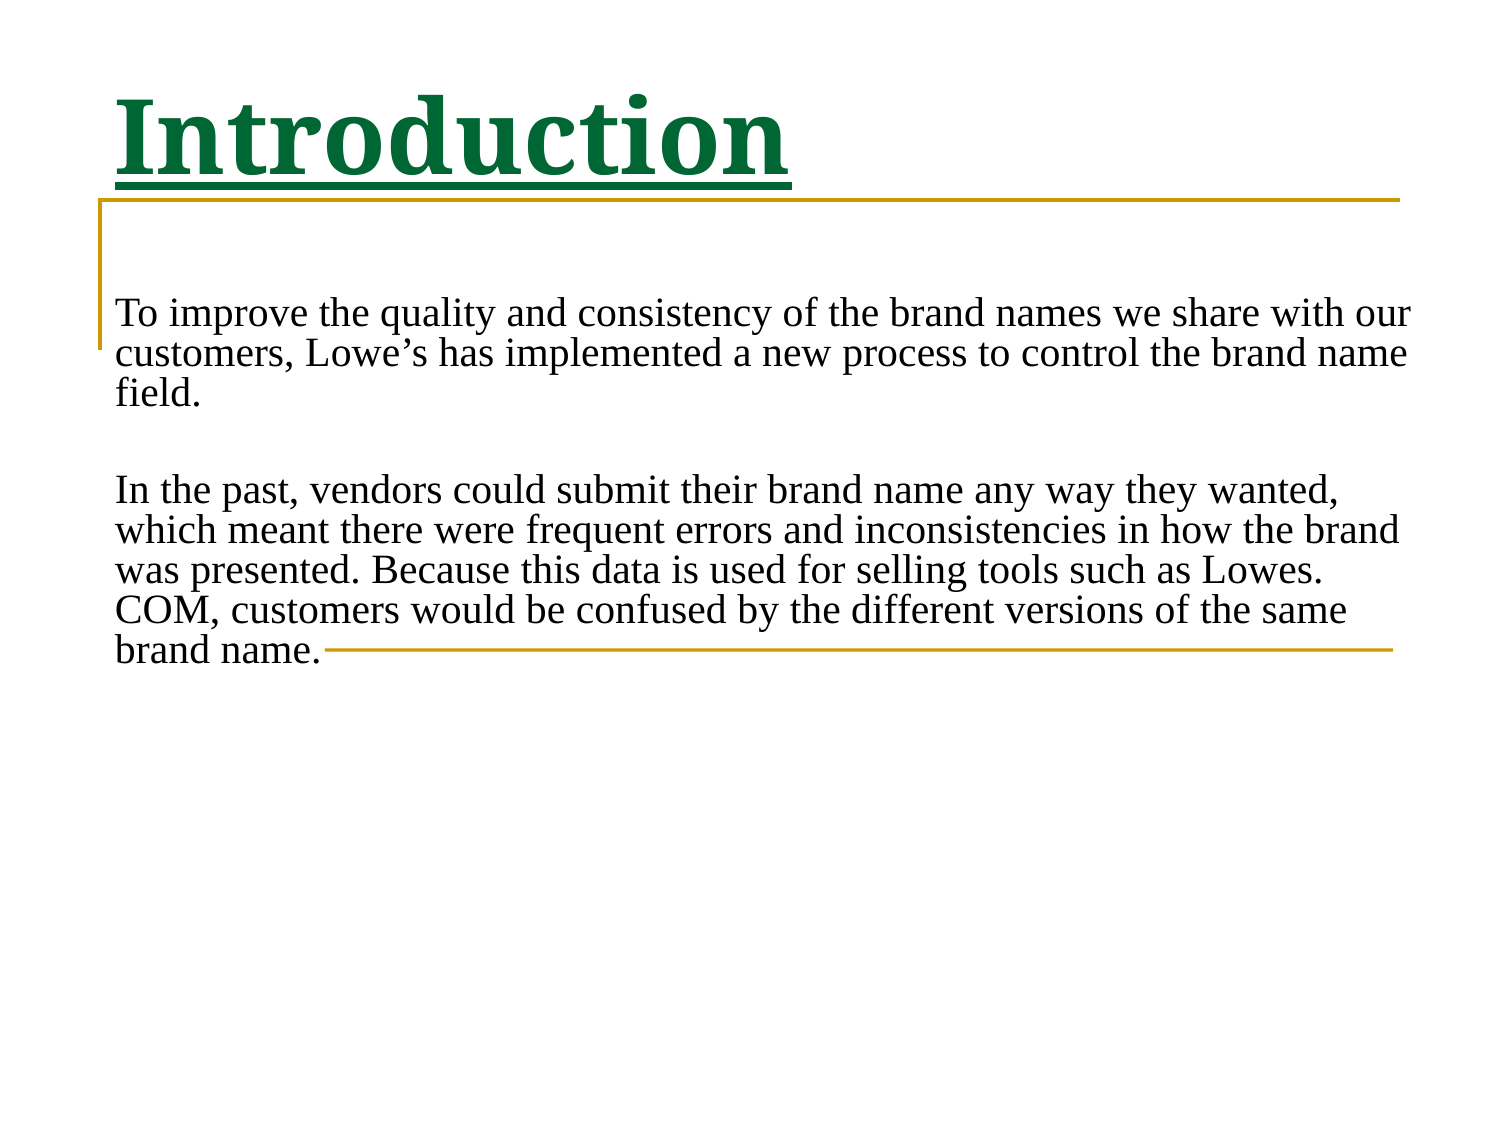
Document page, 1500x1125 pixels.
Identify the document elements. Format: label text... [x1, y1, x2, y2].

subtitle To improve the quality and consistency of the brand names we share with our customers, Lowe’s has implemented a new process to control the brand name field. In the past, vendors could submit their brand name any way they wanted, which meant there were frequent errors and inconsistencies in how the brand was presented. Because this data is used for selling tools such as Lowes. COM, customers would be confused by the different versions of the same brand name. [99, 287, 1451, 1076]
title Introduction [99, 62, 1376, 287]
